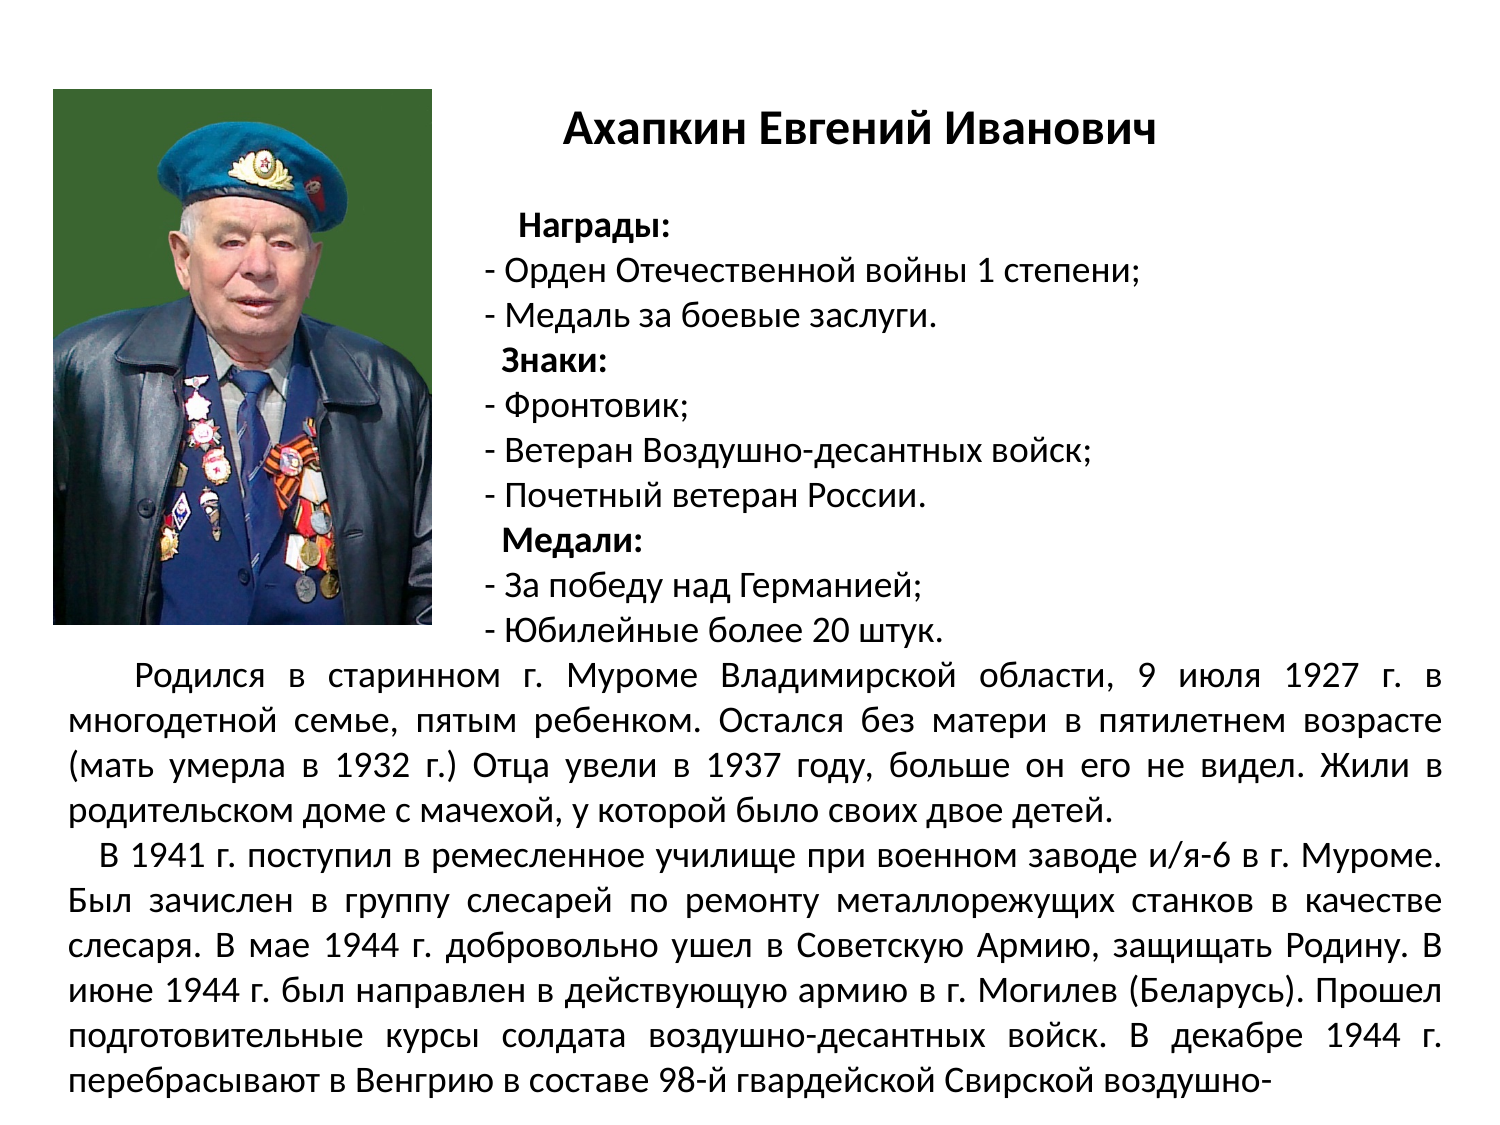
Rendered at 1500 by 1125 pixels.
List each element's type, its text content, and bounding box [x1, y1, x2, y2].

text_box Ахапкин Евгений Иванович Награды: - Орден Отечественной войны 1 степени; - Медаль за боевые заслуги. Знаки: - Фронтовик; - Ветеран Воздушно-десантных войск; - Почетный ветеран России. Медали: - За победу над Германией; - Юбилейные более 20 штук. Родился в старинном г. Муроме Владимирской области, 9 июля 1927 г. в многодетной семье, пятым ребенком. Остался без матери в пятилетнем возрасте (мать умерла в 1932 г.) Отца увели в 1937 году, больше он его не видел. Жили в родительском доме с мачехой, у которой было своих двое детей. В 1941 г. поступил в ремесленное училище при военном заводе и/я-6 в г. Муроме. Был зачислен в группу слесарей по ремонту металлорежущих станков в качестве слесаря. В мае 1944 г. добровольно ушел в Советскую Армию, защищать Родину. В июне 1944 г. был направлен в действующую армию в г. Могилев (Беларусь). Прошел подготовительные курсы солдата воздушно-десантных войск. В декабре 1944 г. перебрасывают в Венгрию в составе 98-й гвардейской Свирской воздушно- [53, 87, 1459, 1107]
picture [52, 89, 432, 625]
